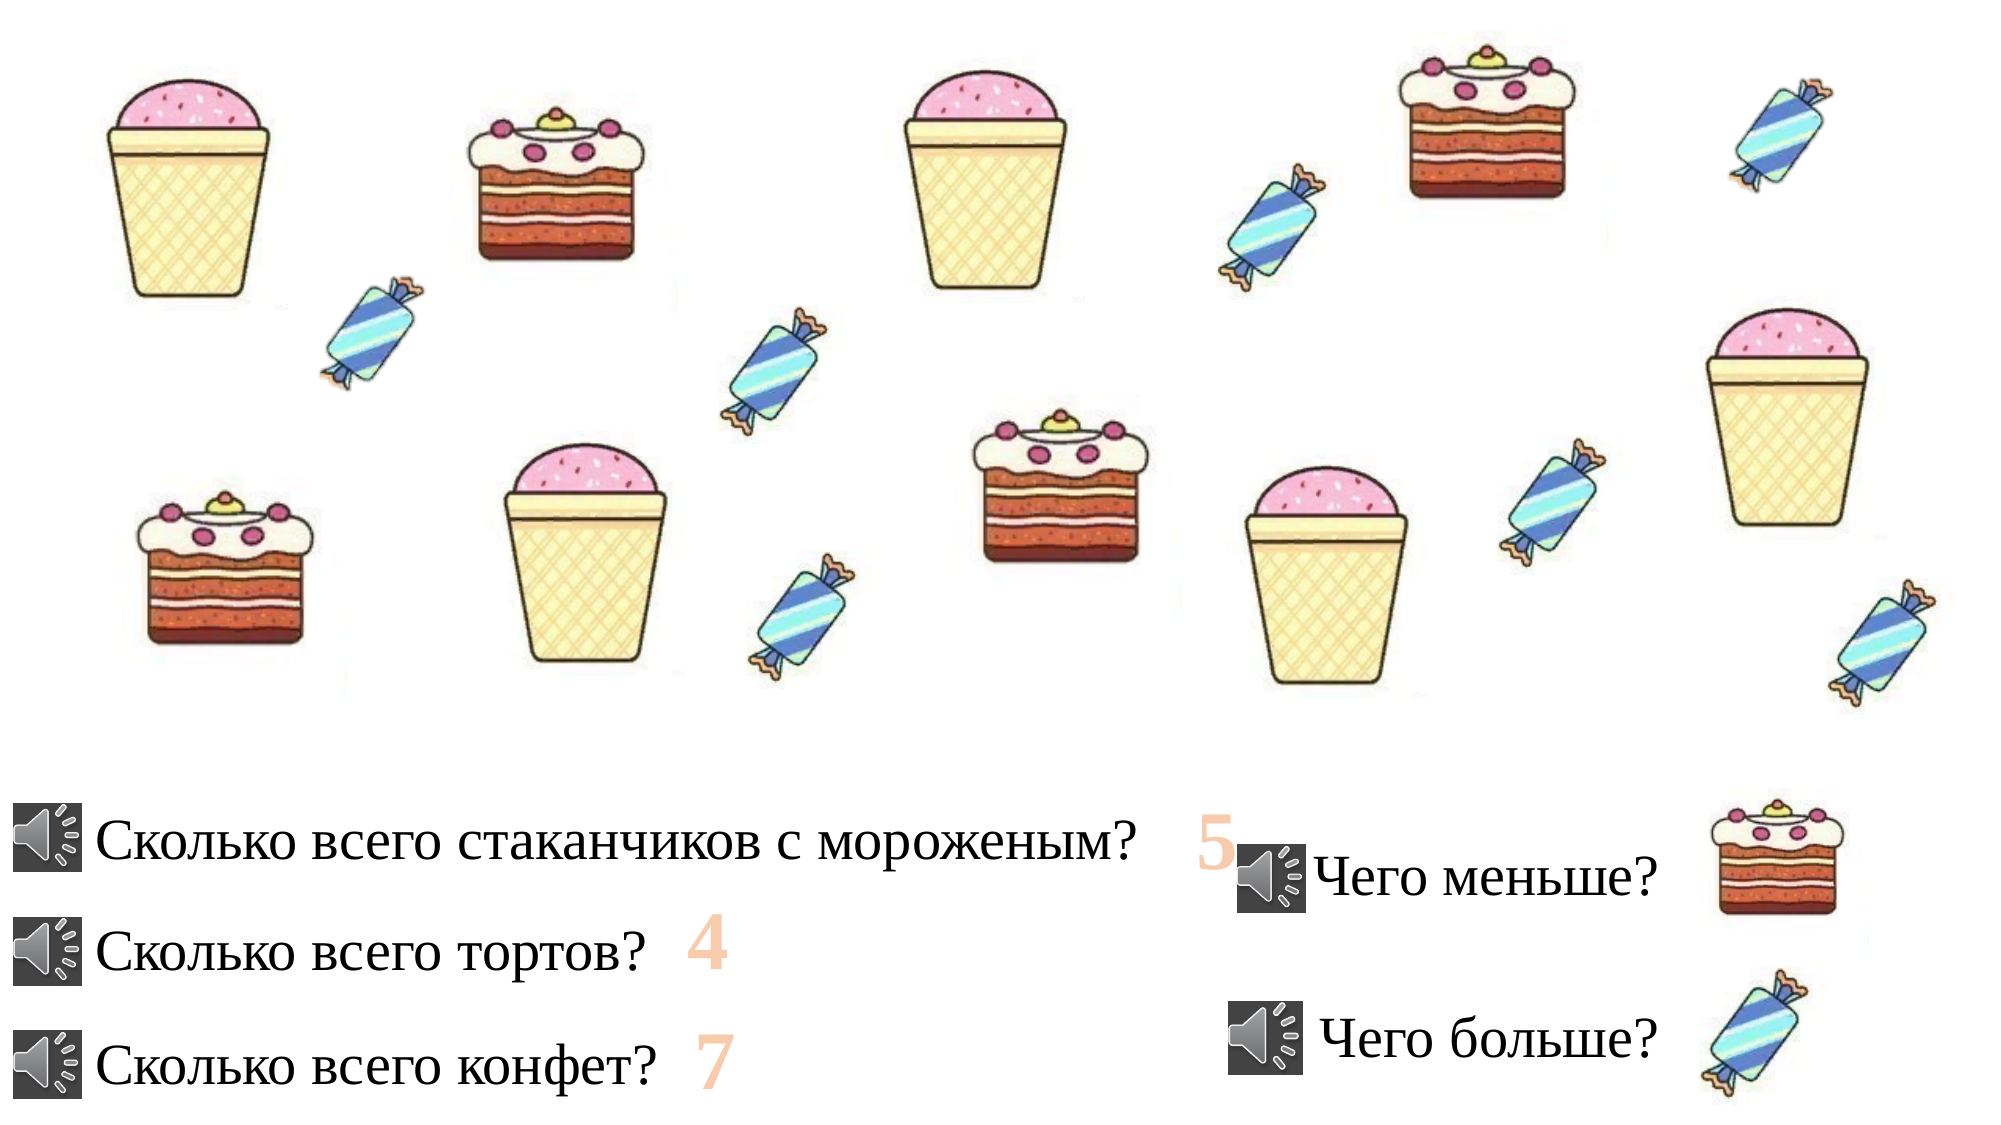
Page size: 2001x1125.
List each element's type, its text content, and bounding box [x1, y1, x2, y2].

text_box Чего меньше? [1298, 829, 1675, 915]
picture [711, 302, 846, 444]
picture [739, 547, 874, 689]
picture [880, 47, 1085, 303]
text_box Сколько всего тортов? [80, 904, 662, 990]
picture [83, 56, 288, 312]
picture [1692, 964, 1827, 1105]
text_box Сколько всего конфет? [80, 1018, 673, 1104]
picture [1490, 433, 1625, 575]
picture [308, 79, 678, 405]
text_box Чего больше? [1305, 991, 1675, 1077]
picture [1819, 573, 1955, 715]
text_box Сколько всего стаканчиков с мороженым? [80, 793, 1168, 879]
picture [480, 420, 685, 676]
picture [1717, 65, 1852, 207]
picture [12, 801, 84, 873]
picture [12, 915, 84, 987]
text_box 5 [1182, 778, 1254, 894]
text_box 4 [672, 878, 744, 994]
text_box 7 [679, 998, 752, 1114]
picture [1235, 843, 1307, 914]
picture [1371, 17, 1609, 255]
picture [1227, 999, 1304, 1077]
picture [1690, 778, 1869, 957]
picture [1682, 285, 1887, 540]
picture [1221, 443, 1426, 698]
picture [944, 381, 1182, 619]
picture [12, 1029, 83, 1100]
picture [1209, 158, 1345, 300]
picture [109, 463, 347, 701]
